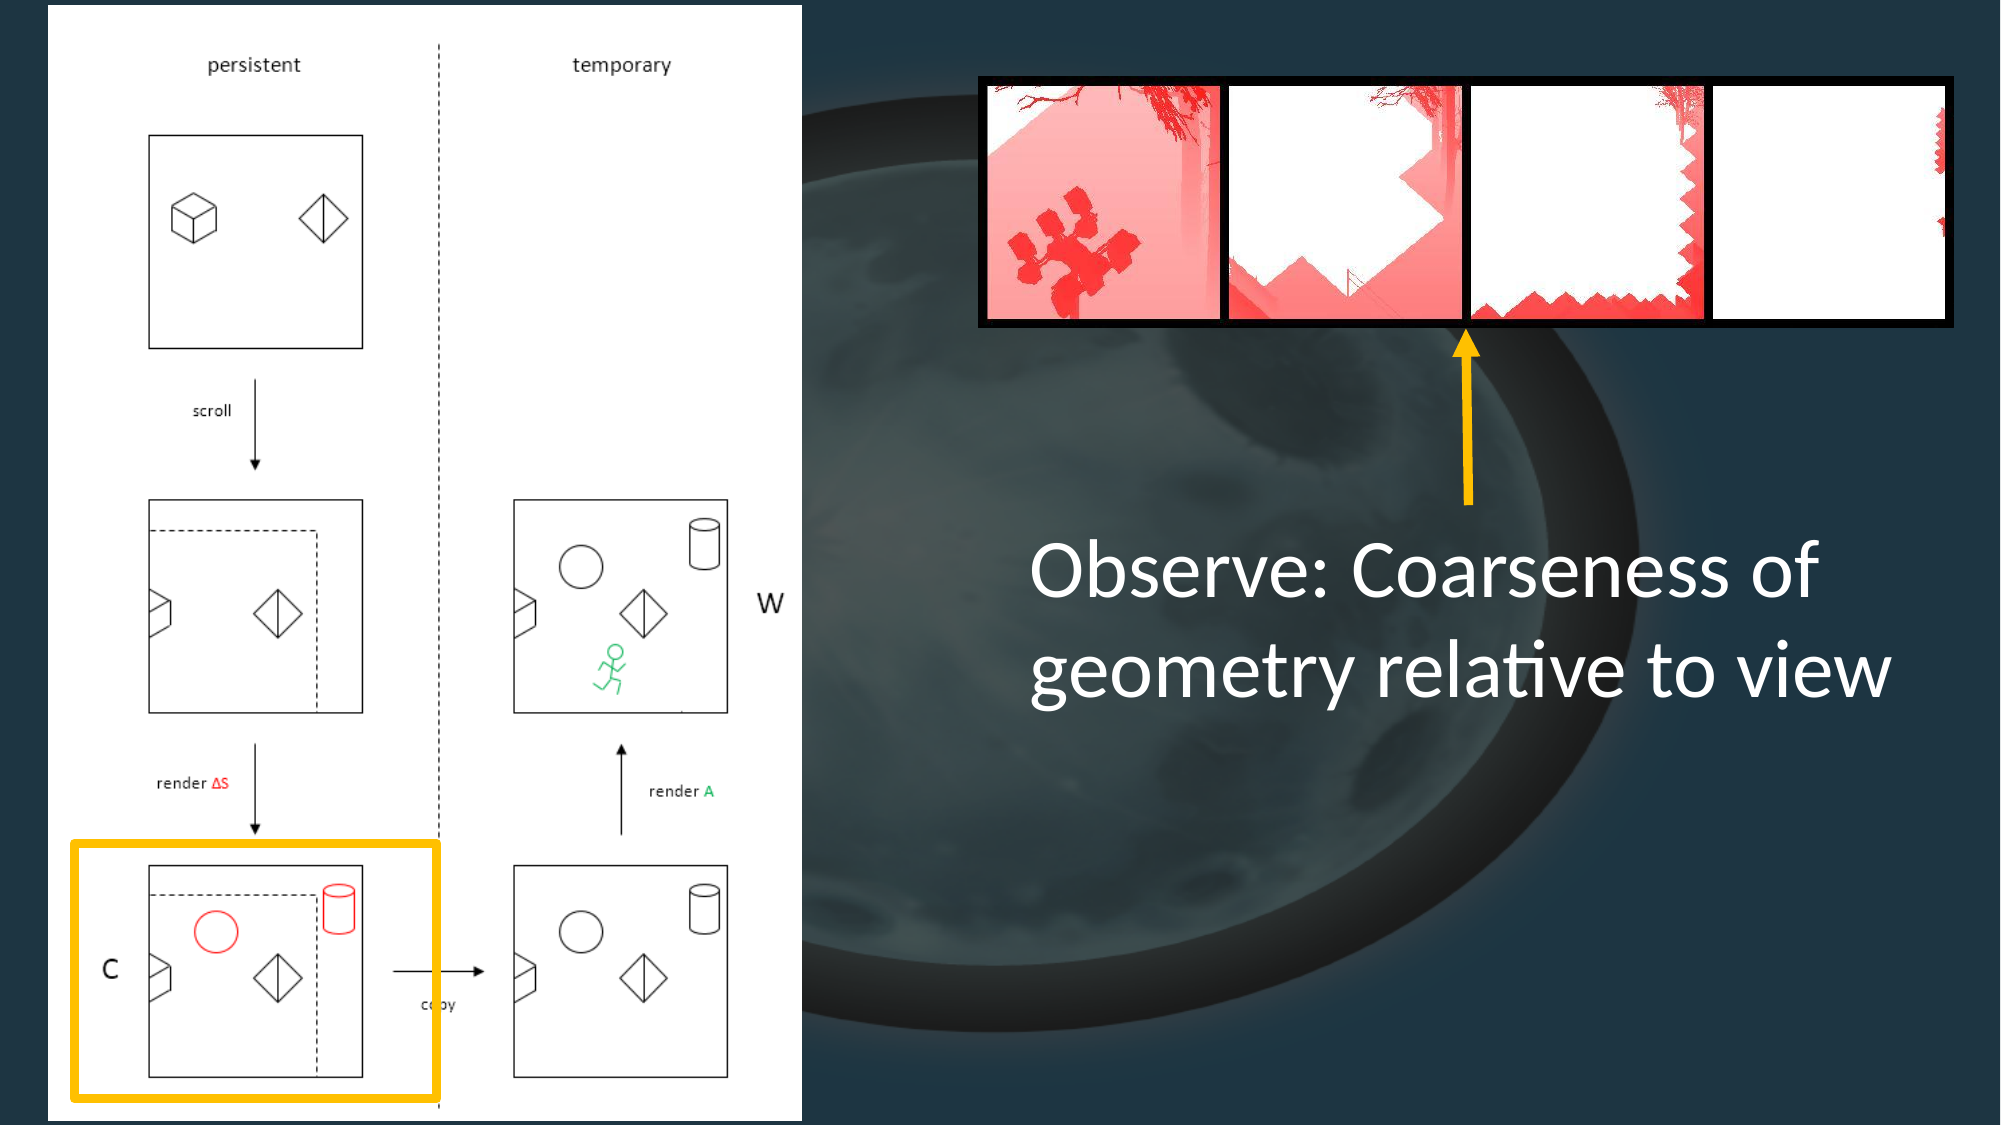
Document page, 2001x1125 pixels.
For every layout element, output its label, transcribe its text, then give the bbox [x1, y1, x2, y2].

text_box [1465, 328, 1469, 506]
text_box Observe: Coarseness of geometry relative to view [1015, 506, 1954, 722]
picture [0, 0, 2001, 1125]
